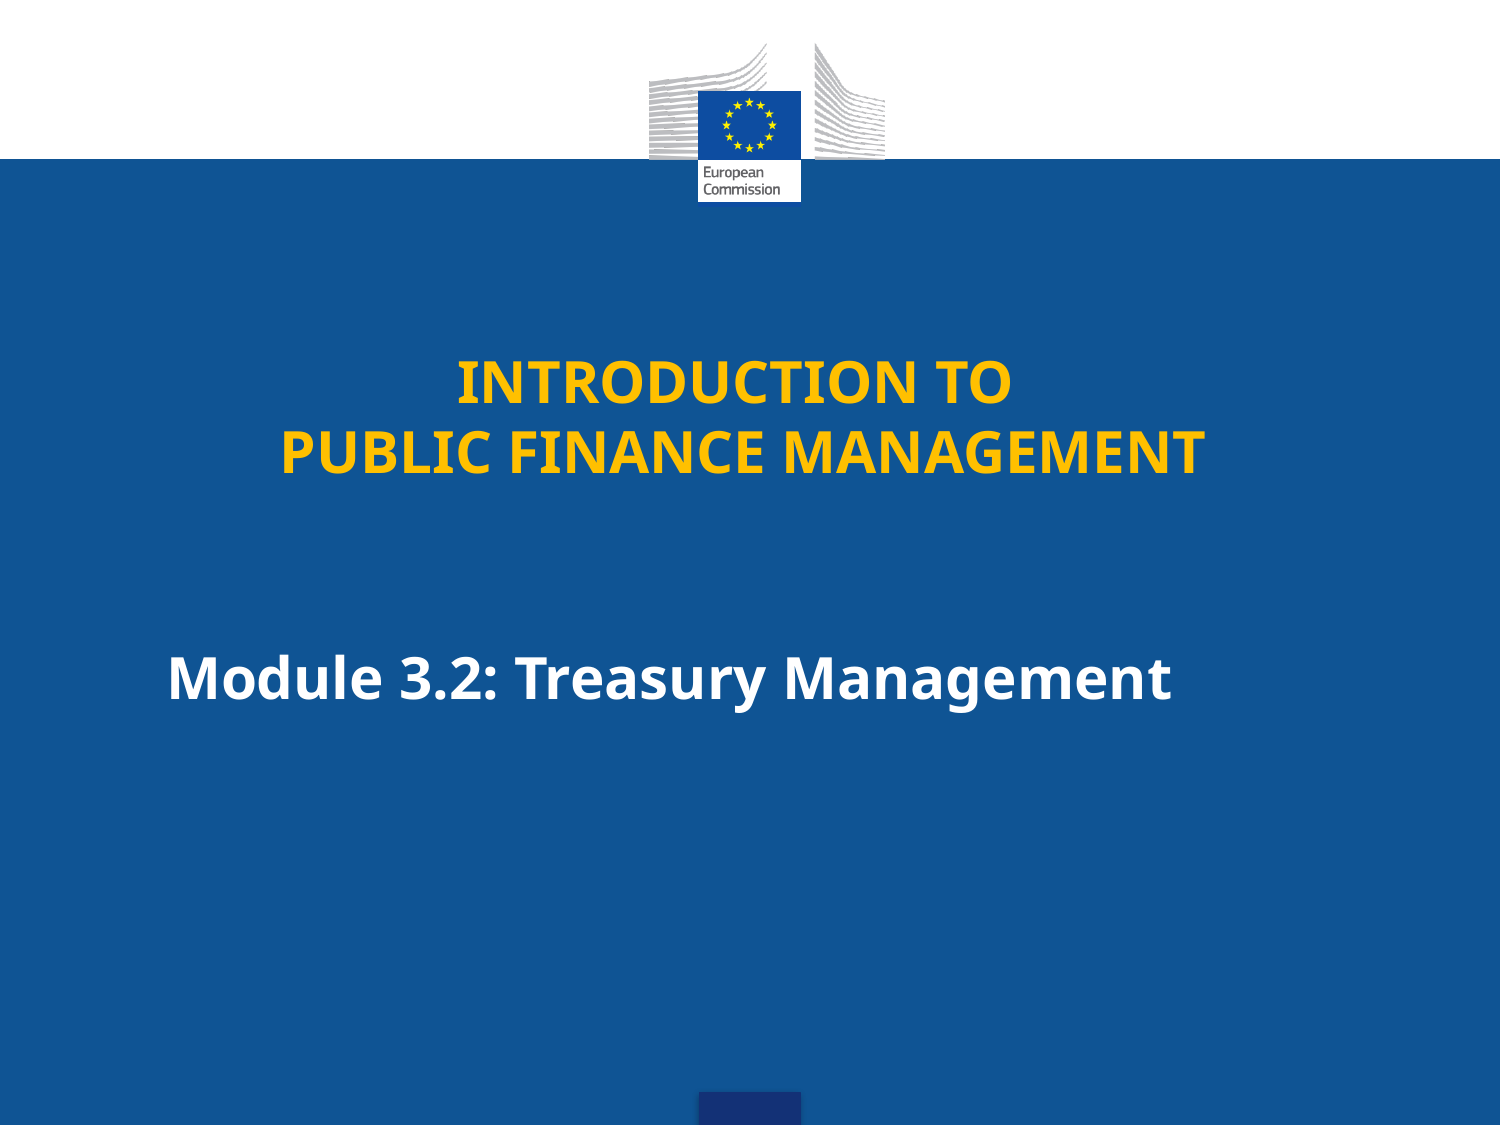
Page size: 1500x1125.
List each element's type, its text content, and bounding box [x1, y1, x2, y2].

text_box INTRODUCTION TO PUBLIC FINANCE MANAGEMENT [151, 349, 1335, 480]
subtitle Module 3.2: Treasury Management [150, 633, 1352, 833]
